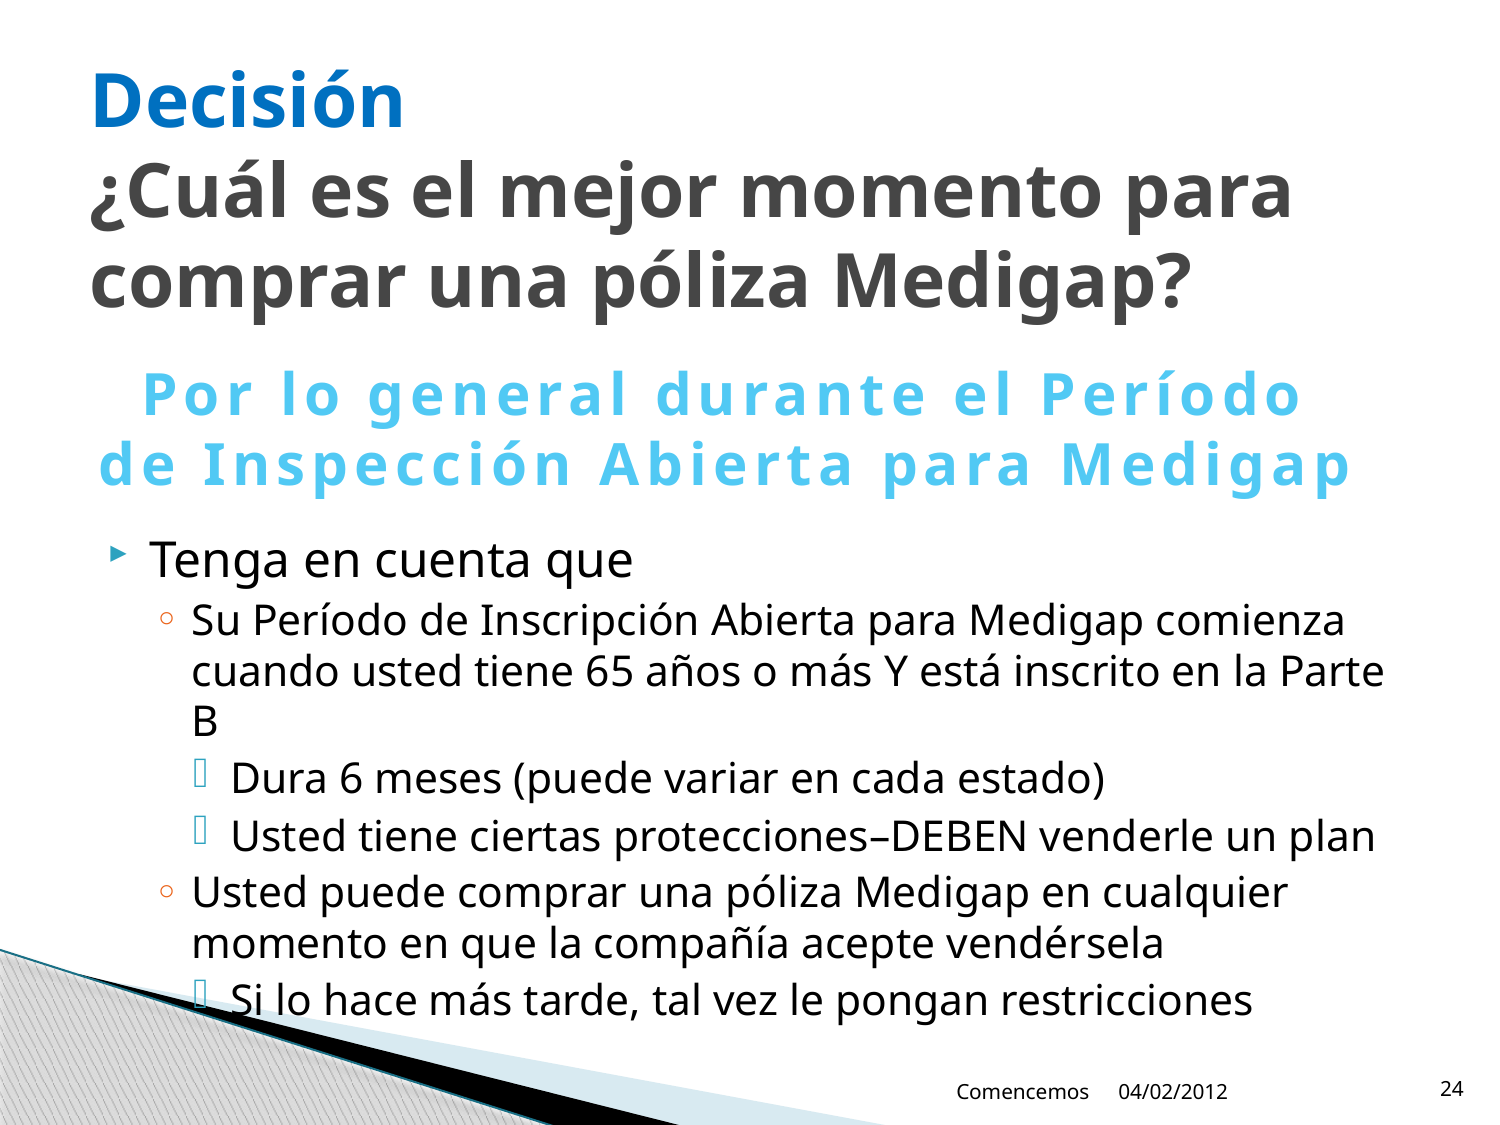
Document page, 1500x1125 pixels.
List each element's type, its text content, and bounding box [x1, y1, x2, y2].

slide_number 24 [1418, 1051, 1479, 1112]
footer Comencemos [718, 1051, 1105, 1112]
list Tenga en cuenta que Su Período de Inscripción Abierta para Medigap comienza cuando usted tiene 65 años o más Y está inscrito en la Parte B Dura 6 meses (puede variar en cada estado) Usted tiene ciertas protecciones–DEBEN venderle un plan Usted puede comprar una póliza Medigap en cualquier momento en que la compañía acepte vendérsela Si lo hace más tarde, tal vez le pongan restricciones [75, 387, 1425, 1038]
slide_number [1105, 1051, 1418, 1112]
title Decisión ¿Cuál es el mejor momento para comprar una póliza Medigap? [75, 45, 1425, 288]
text_box Por lo general durante el Período de Inspección Abierta para Medigap [75, 349, 1375, 505]
